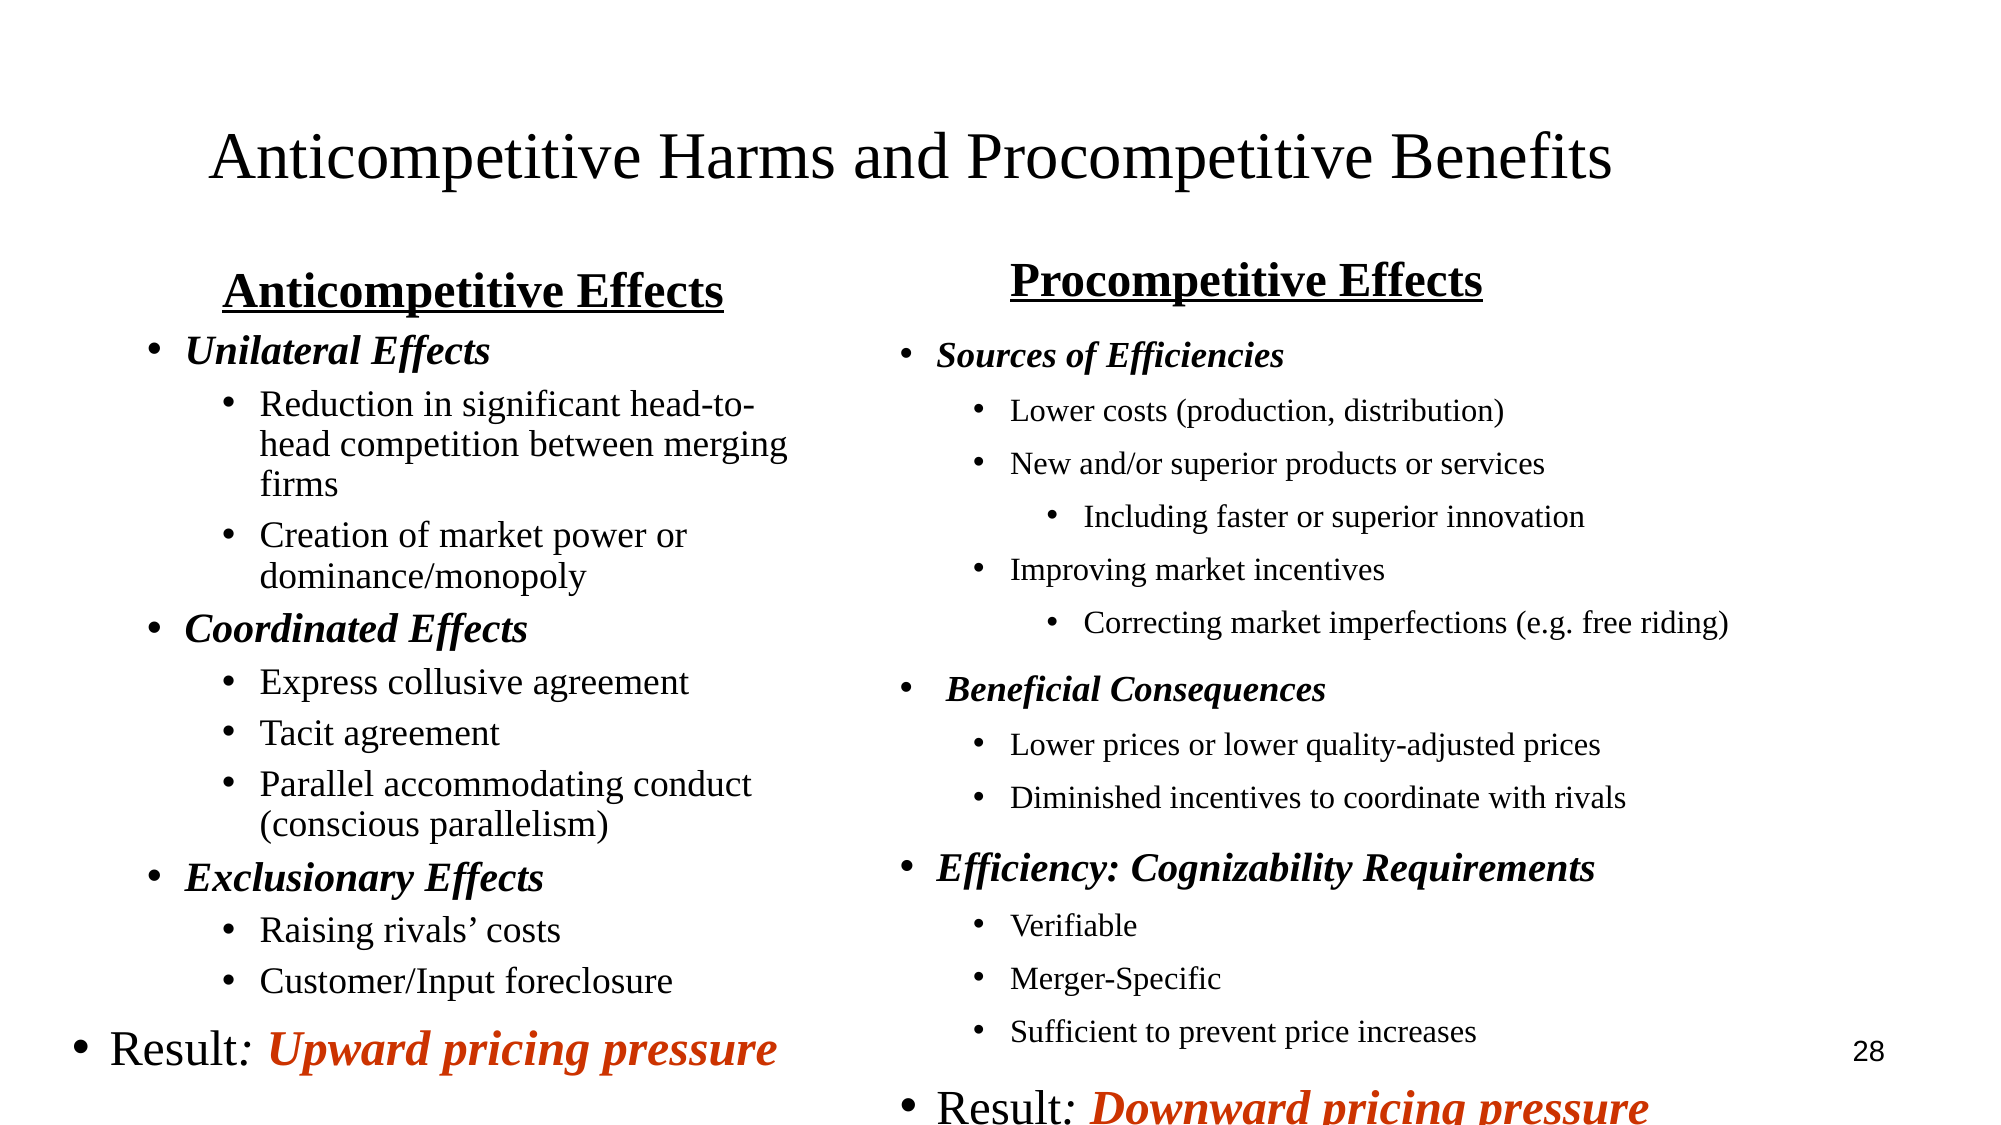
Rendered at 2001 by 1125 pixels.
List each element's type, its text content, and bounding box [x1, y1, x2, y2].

list Procompetitive Effects Sources of Efficiencies Lower costs (production, distribution) New and/or superior products or services Including faster or superior innovation Improving market incentives Correcting market imperfections (e.g. free riding) Beneficial Consequences Lower prices or lower quality-adjusted prices Diminished incentives to coordinate with rivals Efficiency: Cognizability Requirements Verifiable Merger-Specific Sufficient to prevent price increases Result: Downward pricing pressure [884, 233, 1805, 1125]
title Anticompetitive Harms and Procompetitive Benefits [193, 37, 1898, 278]
text_box Anticompetitive Effects Unilateral Effects Reduction in significant head-to-head competition between merging firms Creation of market power or dominance/monopoly Coordinated Effects Express collusive agreement Tacit agreement Parallel accommodating conduct (conscious parallelism) Exclusionary Effects Raising rivals’ costs Customer/Input foreclosure Result: Upward pricing pressure [57, 256, 838, 1032]
text_box 28 [1433, 1024, 1900, 1103]
